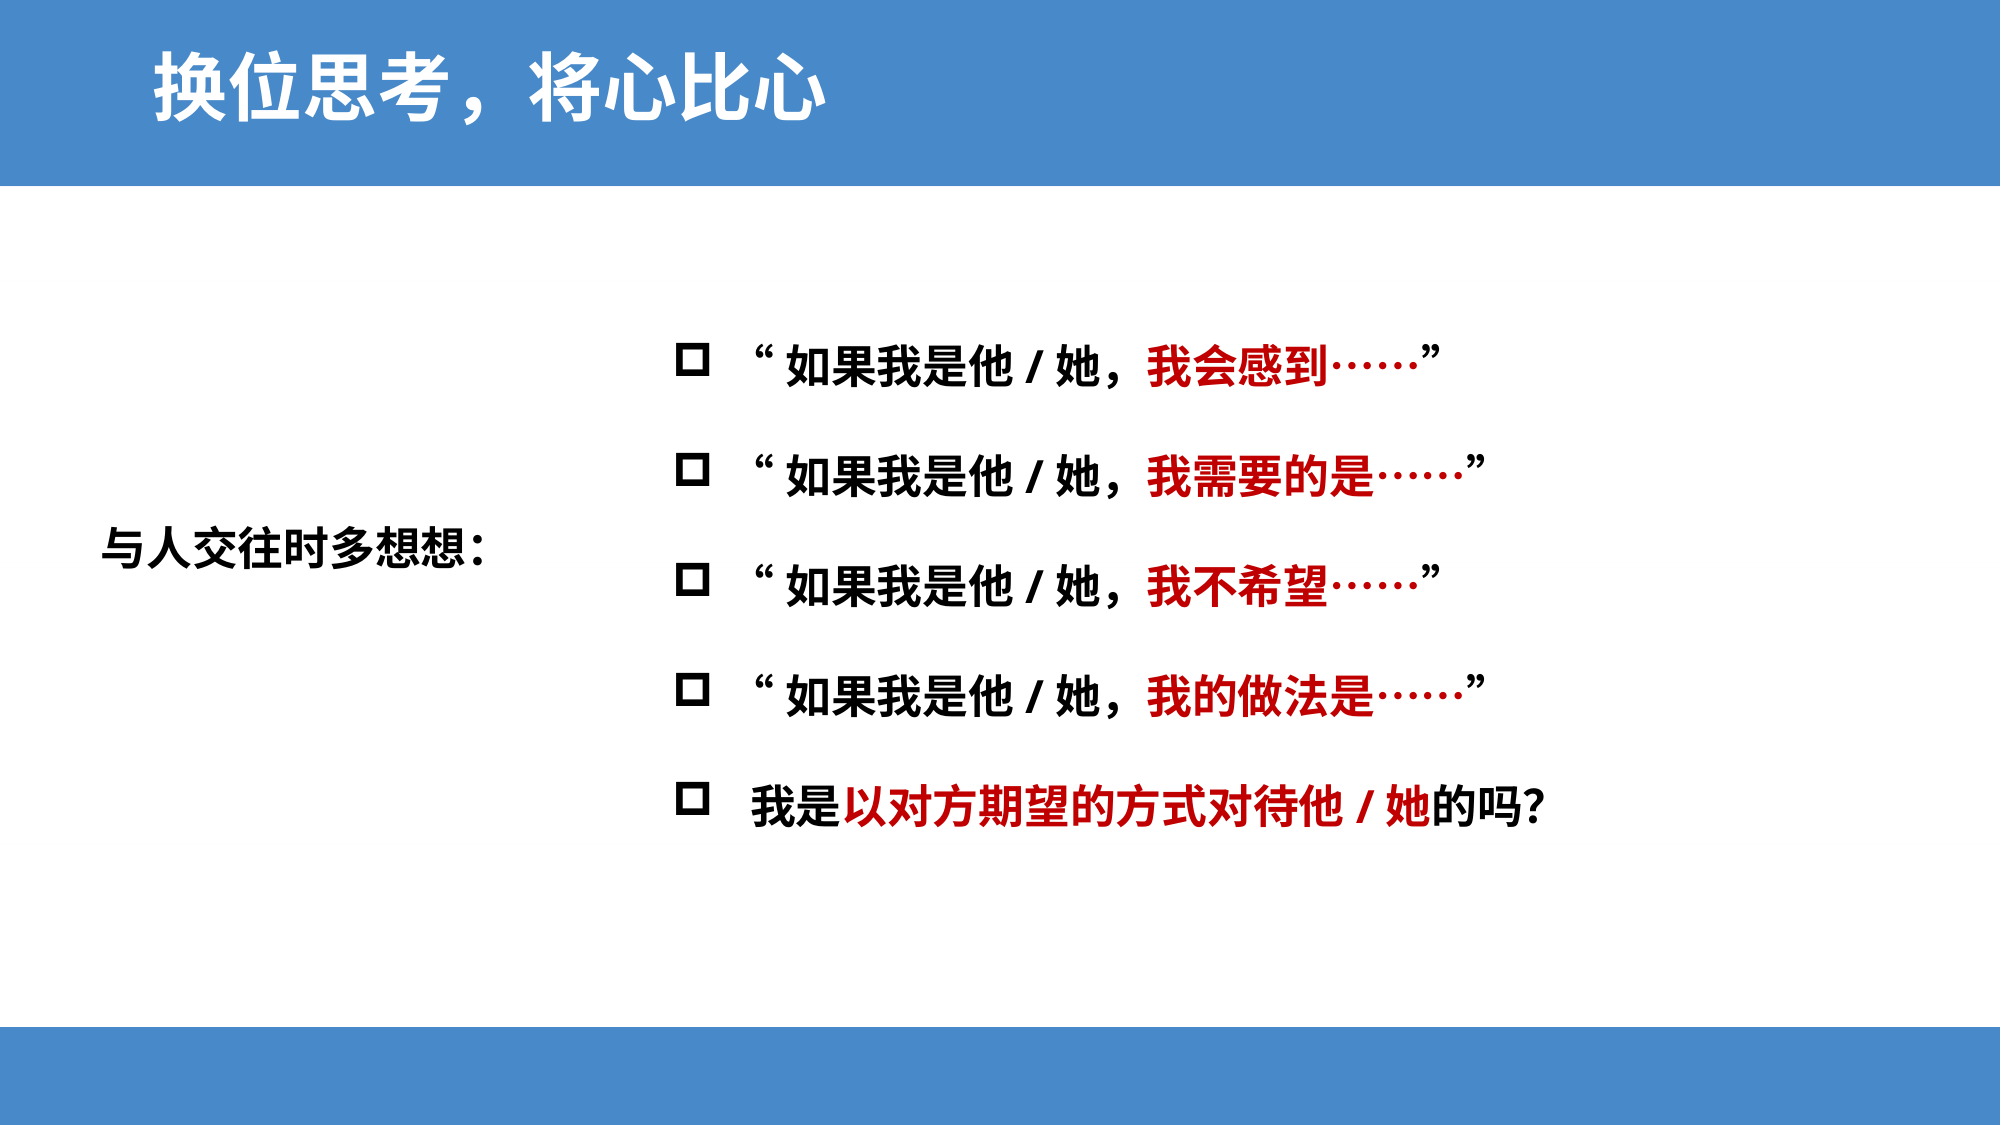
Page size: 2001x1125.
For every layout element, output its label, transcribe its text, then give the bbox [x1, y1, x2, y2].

text_box 与人交往时多想想： [86, 457, 551, 582]
text_box “如果我是他/她，我会感到……” “如果我是他/她，我需要的是……” “如果我是他/她，我不希望……” “如果我是他/她，我的做法是……” 我是以对方期望的方式对待他/她的吗？ [657, 275, 1613, 840]
picture [0, 0, 2000, 1125]
title 换位思考，将心比心 [137, 22, 1863, 161]
